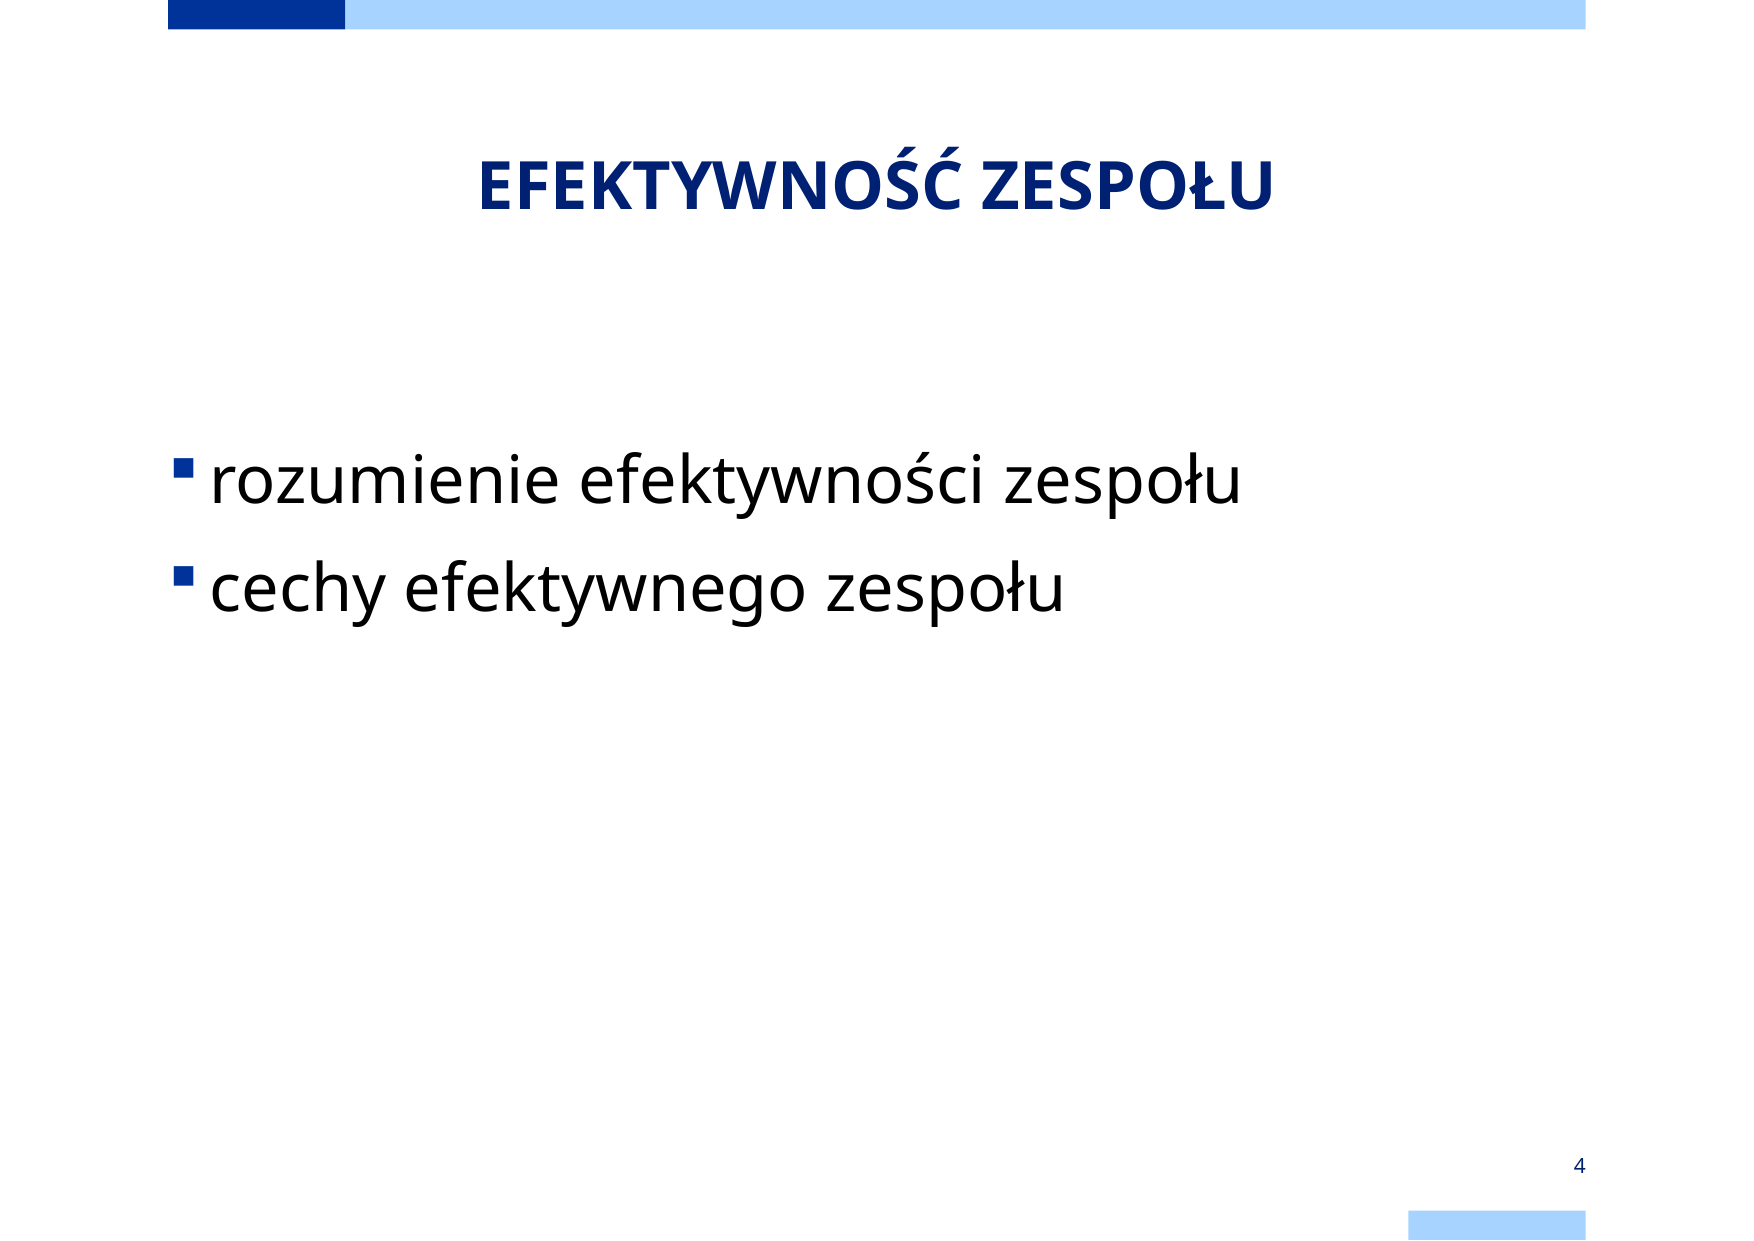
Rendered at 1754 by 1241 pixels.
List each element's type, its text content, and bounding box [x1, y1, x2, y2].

title EFEKTYWNOŚĆ ZESPOŁU [168, 147, 1586, 324]
slide_number 4 [1408, 1151, 1586, 1182]
list rozumienie efektywności zespołu cechy efektywnego zespołu [168, 324, 1586, 1093]
